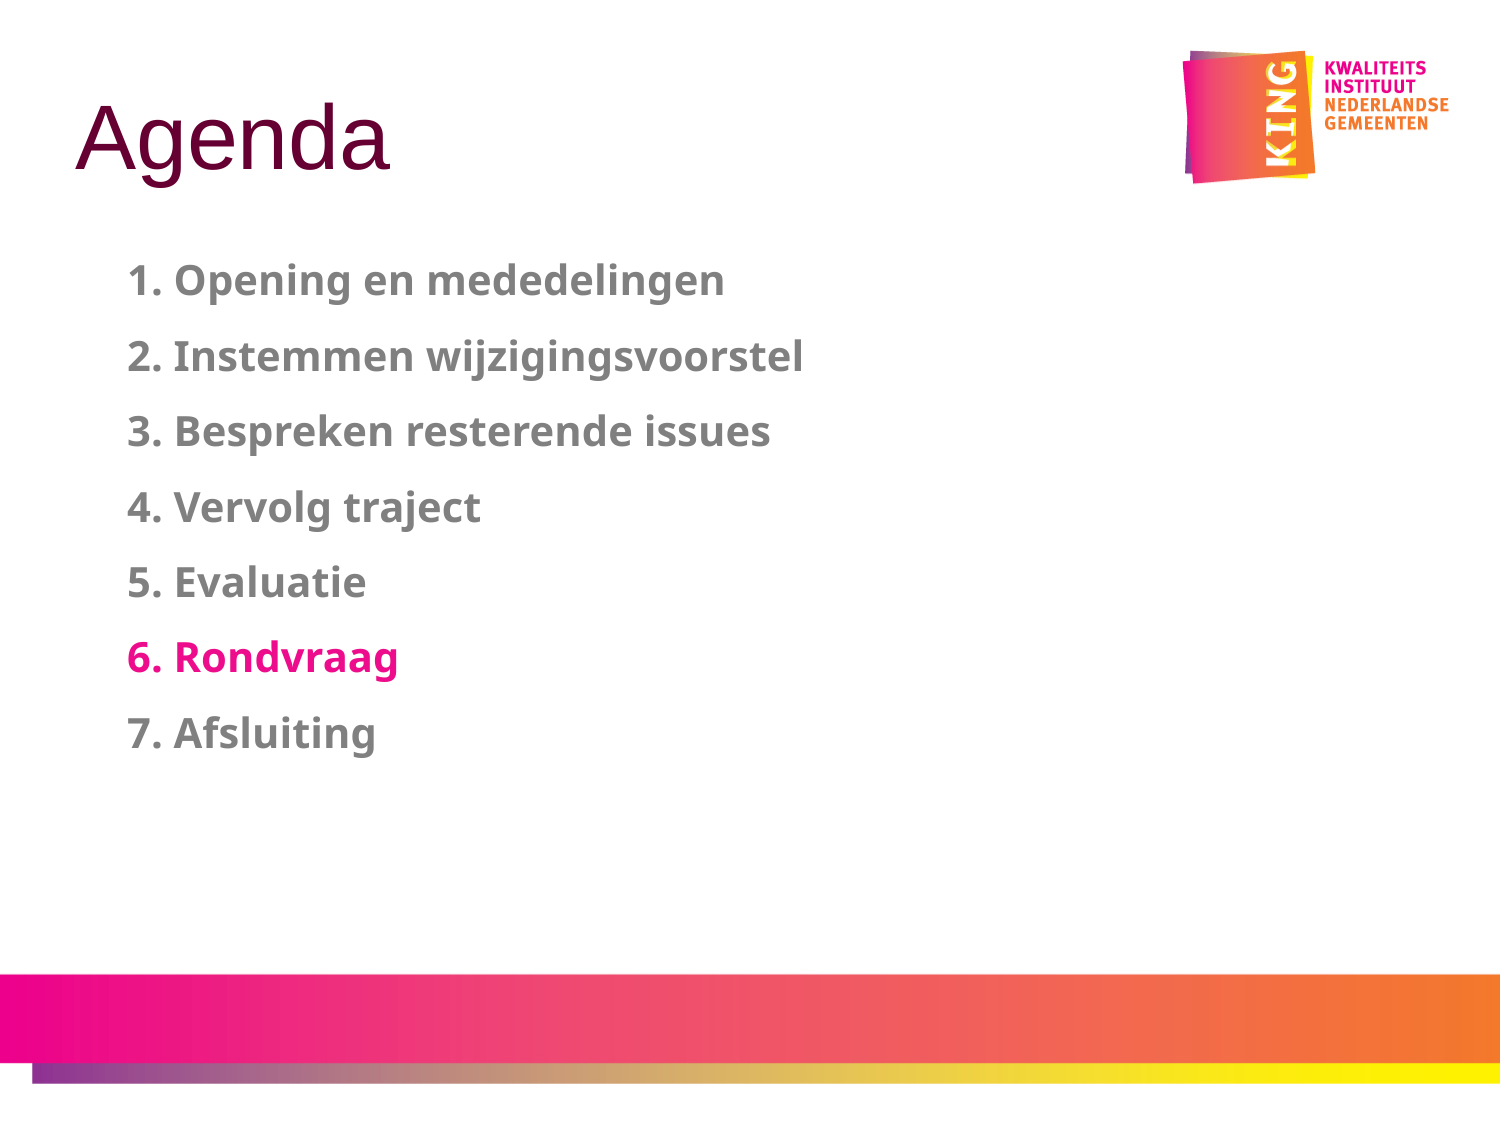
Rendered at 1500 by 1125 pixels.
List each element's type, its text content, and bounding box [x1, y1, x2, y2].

list 1. Opening en mededelingen 2. Instemmen wijzigingsvoorstel 3. Bespreken resterende issues 4. Vervolg traject 5. Evaluatie 6. Rondvraag 7. Afsluiting [111, 245, 1500, 989]
picture [0, 0, 1500, 1125]
title Agenda [74, 44, 1425, 233]
